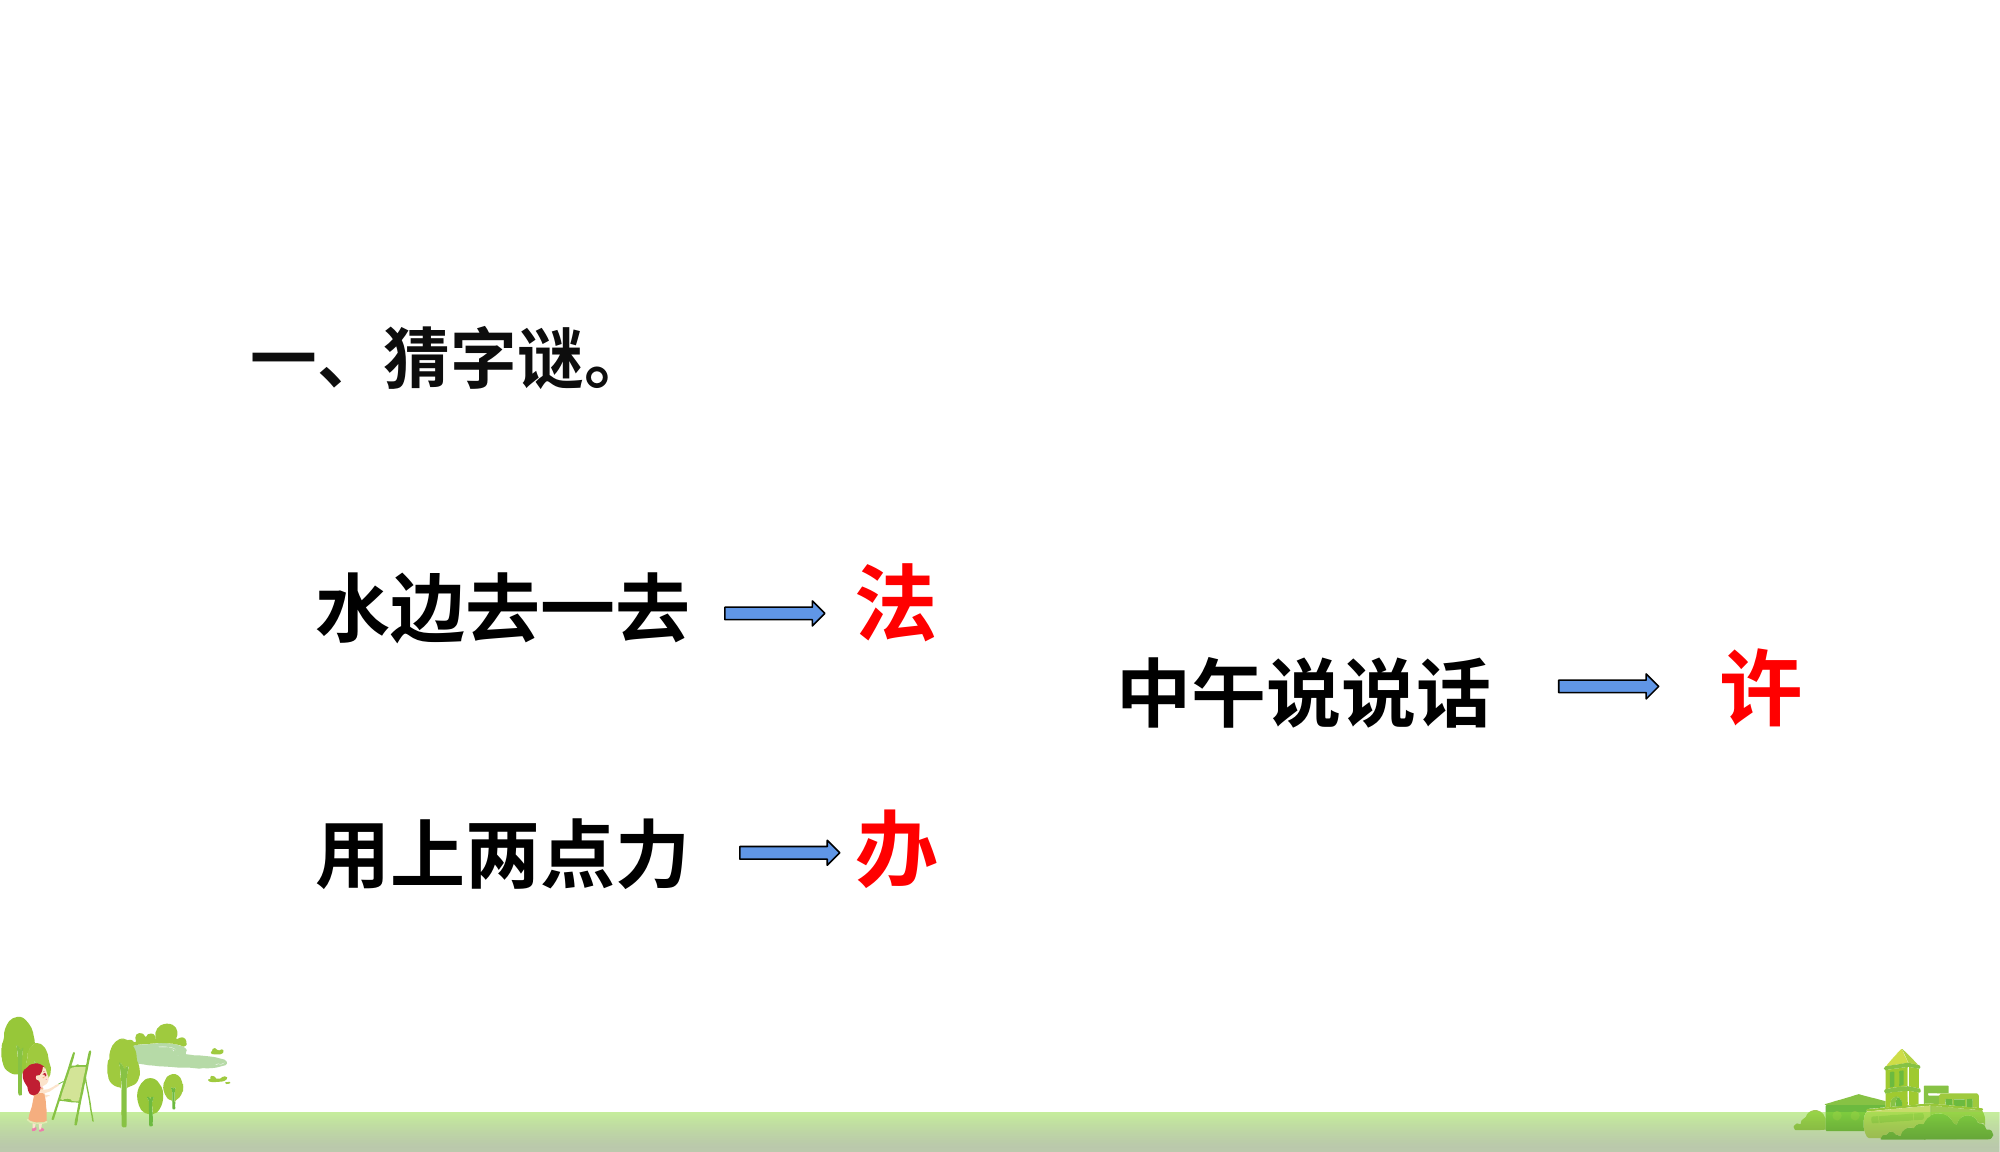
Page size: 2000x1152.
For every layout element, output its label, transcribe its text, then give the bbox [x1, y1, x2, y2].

text_box 许 [1704, 628, 1818, 744]
text_box 水边去一去 [300, 553, 713, 659]
text_box 中午说说话 [1101, 638, 1514, 744]
text_box 用上两点力 [300, 799, 713, 905]
text_box 一、猜字谜。 [235, 285, 1559, 405]
text_box 办 [840, 789, 954, 905]
text_box [724, 600, 825, 626]
text_box 法 [840, 543, 954, 659]
text_box [1558, 673, 1659, 699]
text_box [739, 840, 840, 866]
